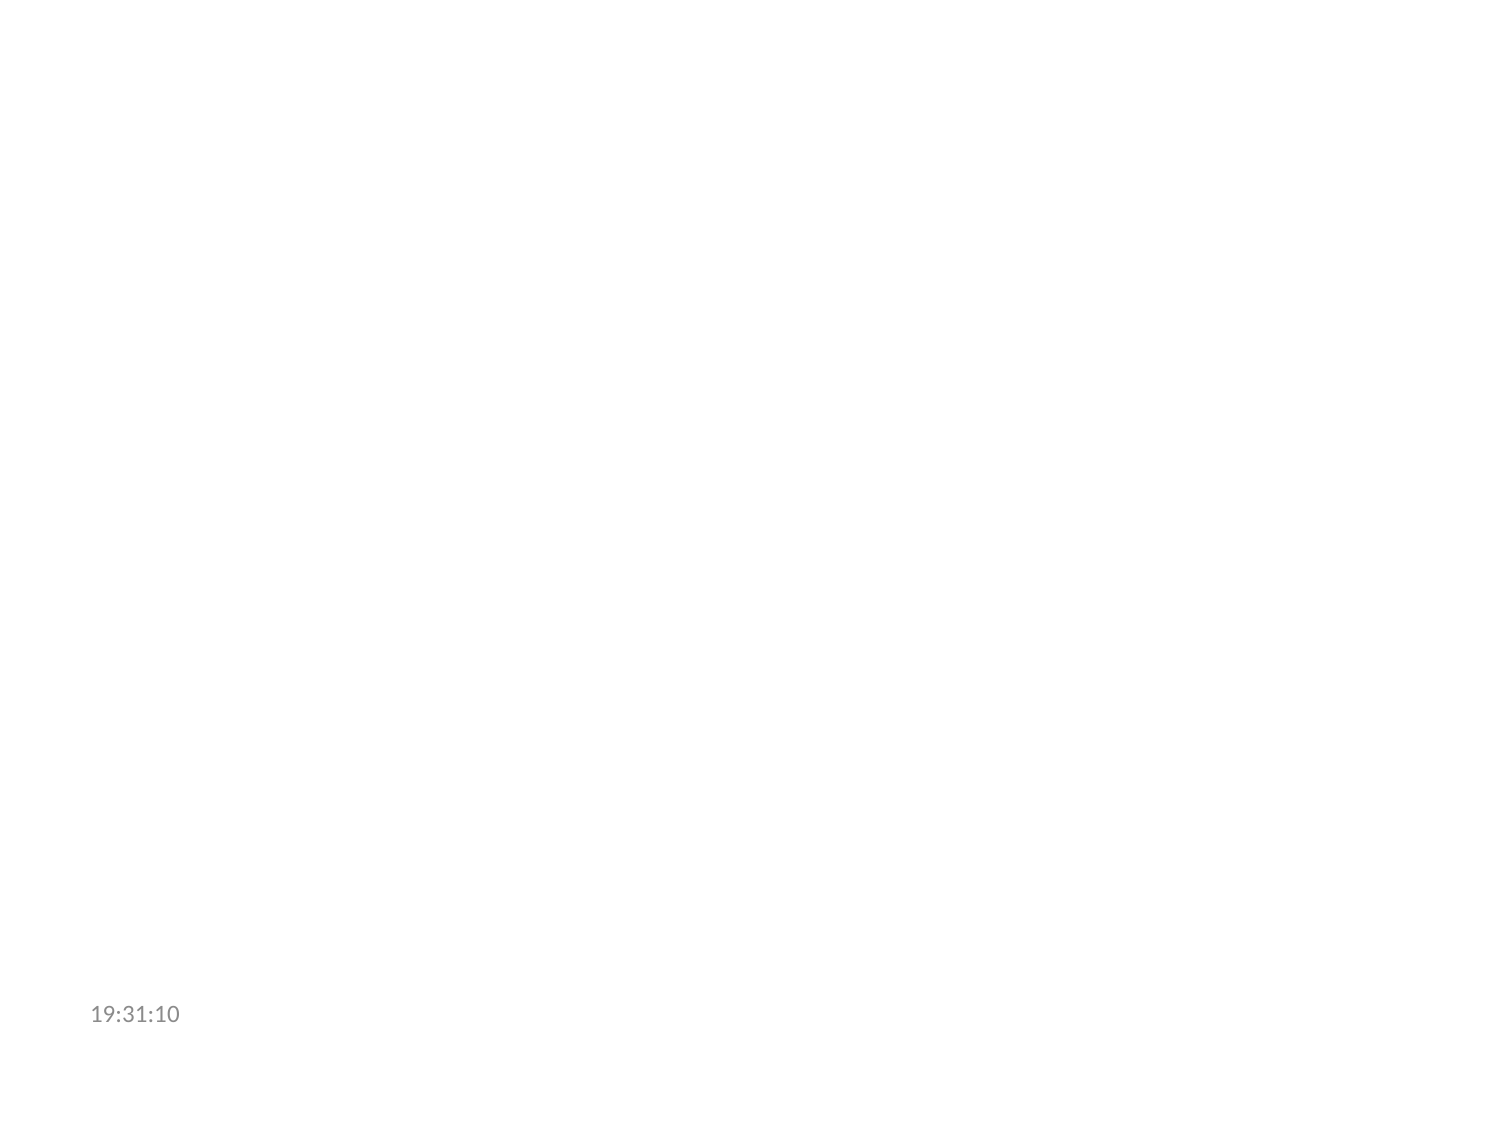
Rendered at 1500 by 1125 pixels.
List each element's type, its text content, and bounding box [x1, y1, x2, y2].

text_box 15:35:09 [75, 982, 425, 1043]
